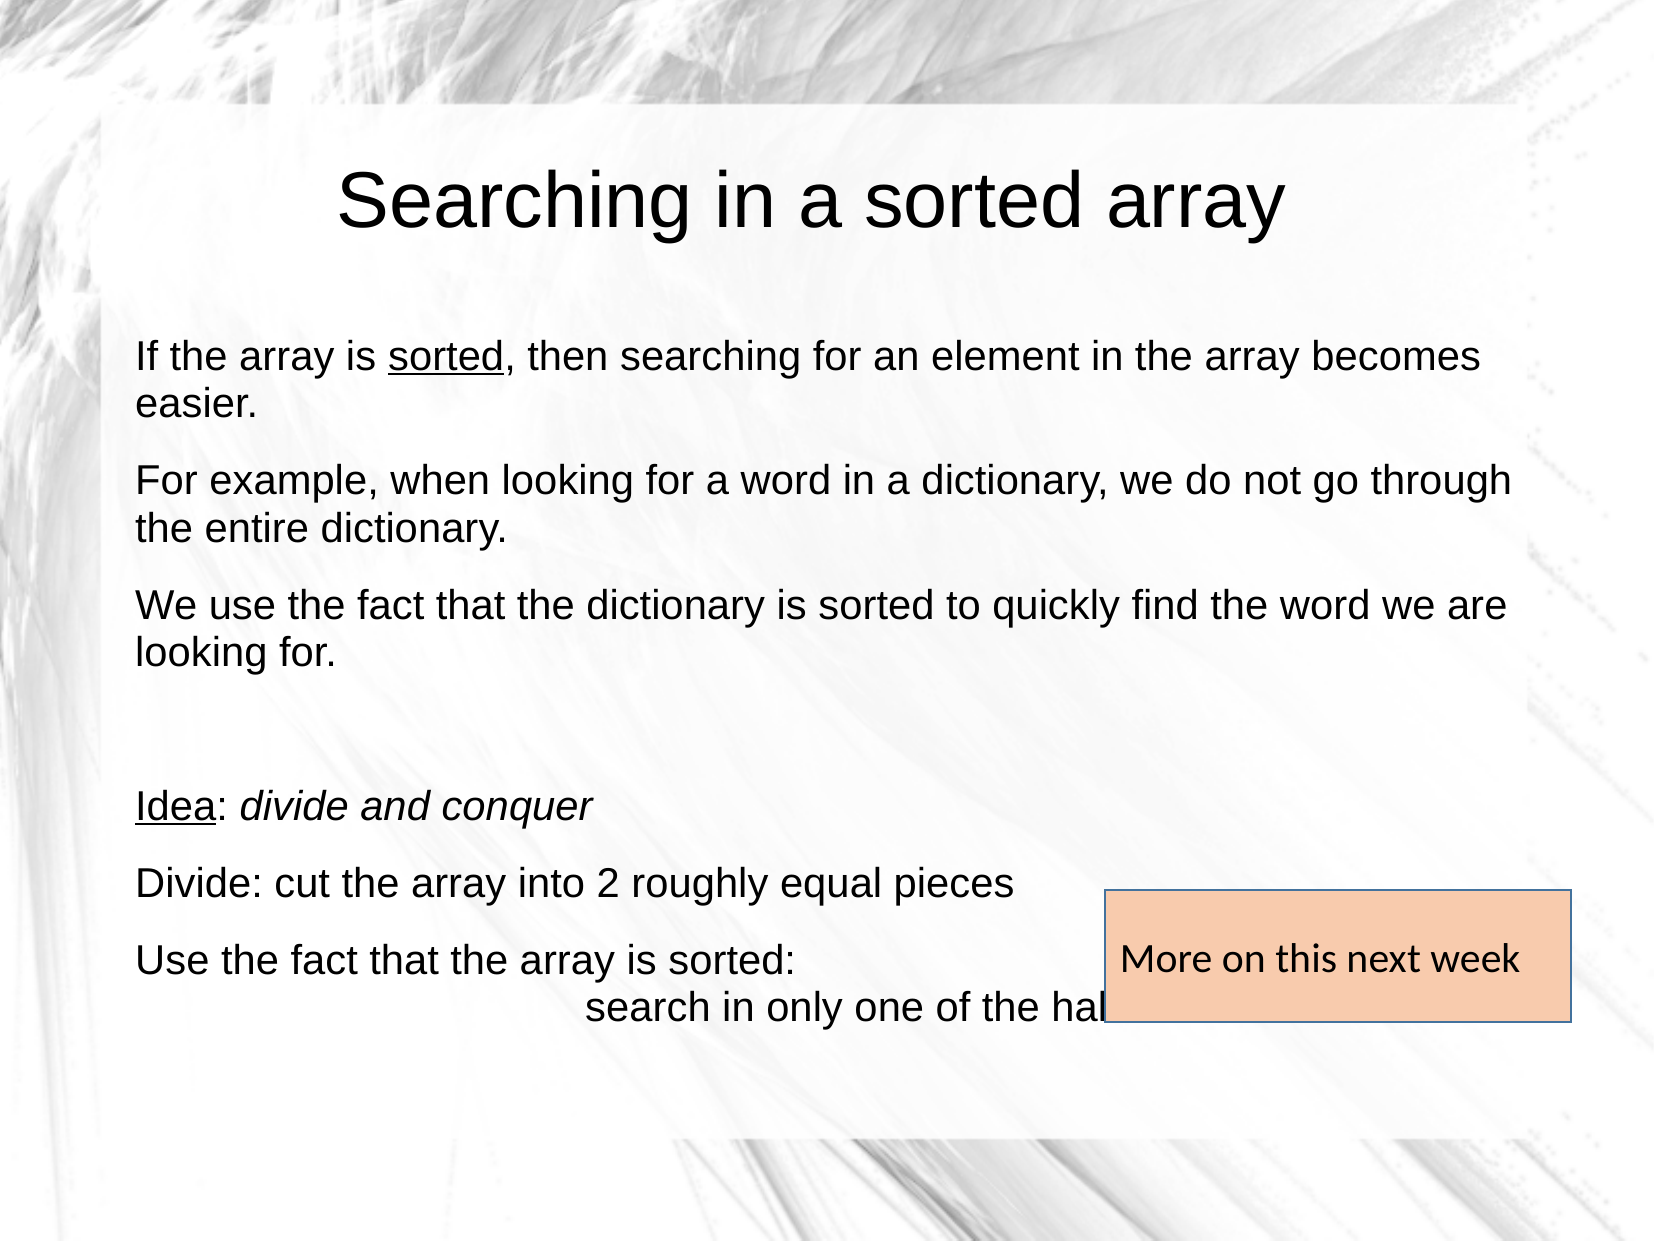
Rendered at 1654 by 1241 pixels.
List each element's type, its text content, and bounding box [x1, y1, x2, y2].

text_box More on this next week [1105, 890, 1571, 1022]
title Searching in a sorted array [118, 93, 1506, 299]
picture [0, 0, 1654, 1241]
list If the array is sorted, then searching for an element in the array becomes easier. For example, when looking for a word in a dictionary, we do not go through the entire dictionary. We use the fact that the dictionary is sorted to quickly find the word we are looking for. Idea: divide and conquer Divide: cut the array into 2 roughly equal pieces Use the fact that the array is sorted: search in only one of the halves. [118, 332, 1571, 1121]
